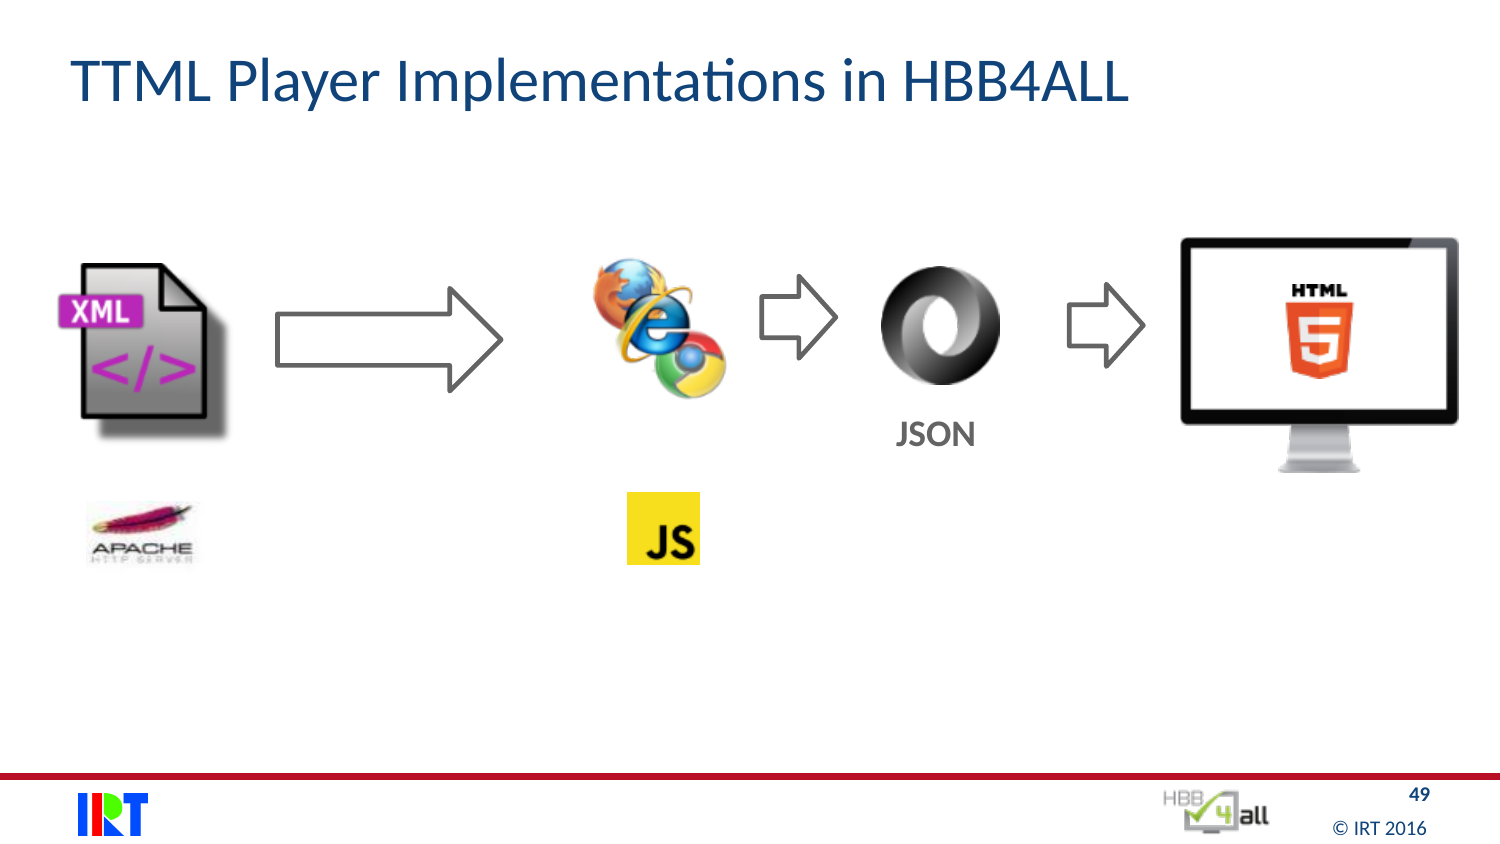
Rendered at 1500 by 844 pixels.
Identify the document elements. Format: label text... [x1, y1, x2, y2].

picture [1180, 237, 1459, 473]
text_box [1069, 284, 1144, 367]
text_box [761, 275, 836, 359]
picture [584, 250, 735, 401]
text_box JSON [881, 401, 996, 461]
title TTML Player Implementations in HBB4ALL [70, 47, 1432, 165]
picture [880, 265, 1000, 385]
text_box [277, 288, 502, 392]
picture [85, 500, 205, 575]
picture [627, 492, 700, 565]
picture [78, 793, 148, 836]
picture [56, 263, 235, 447]
picture [1163, 787, 1270, 844]
